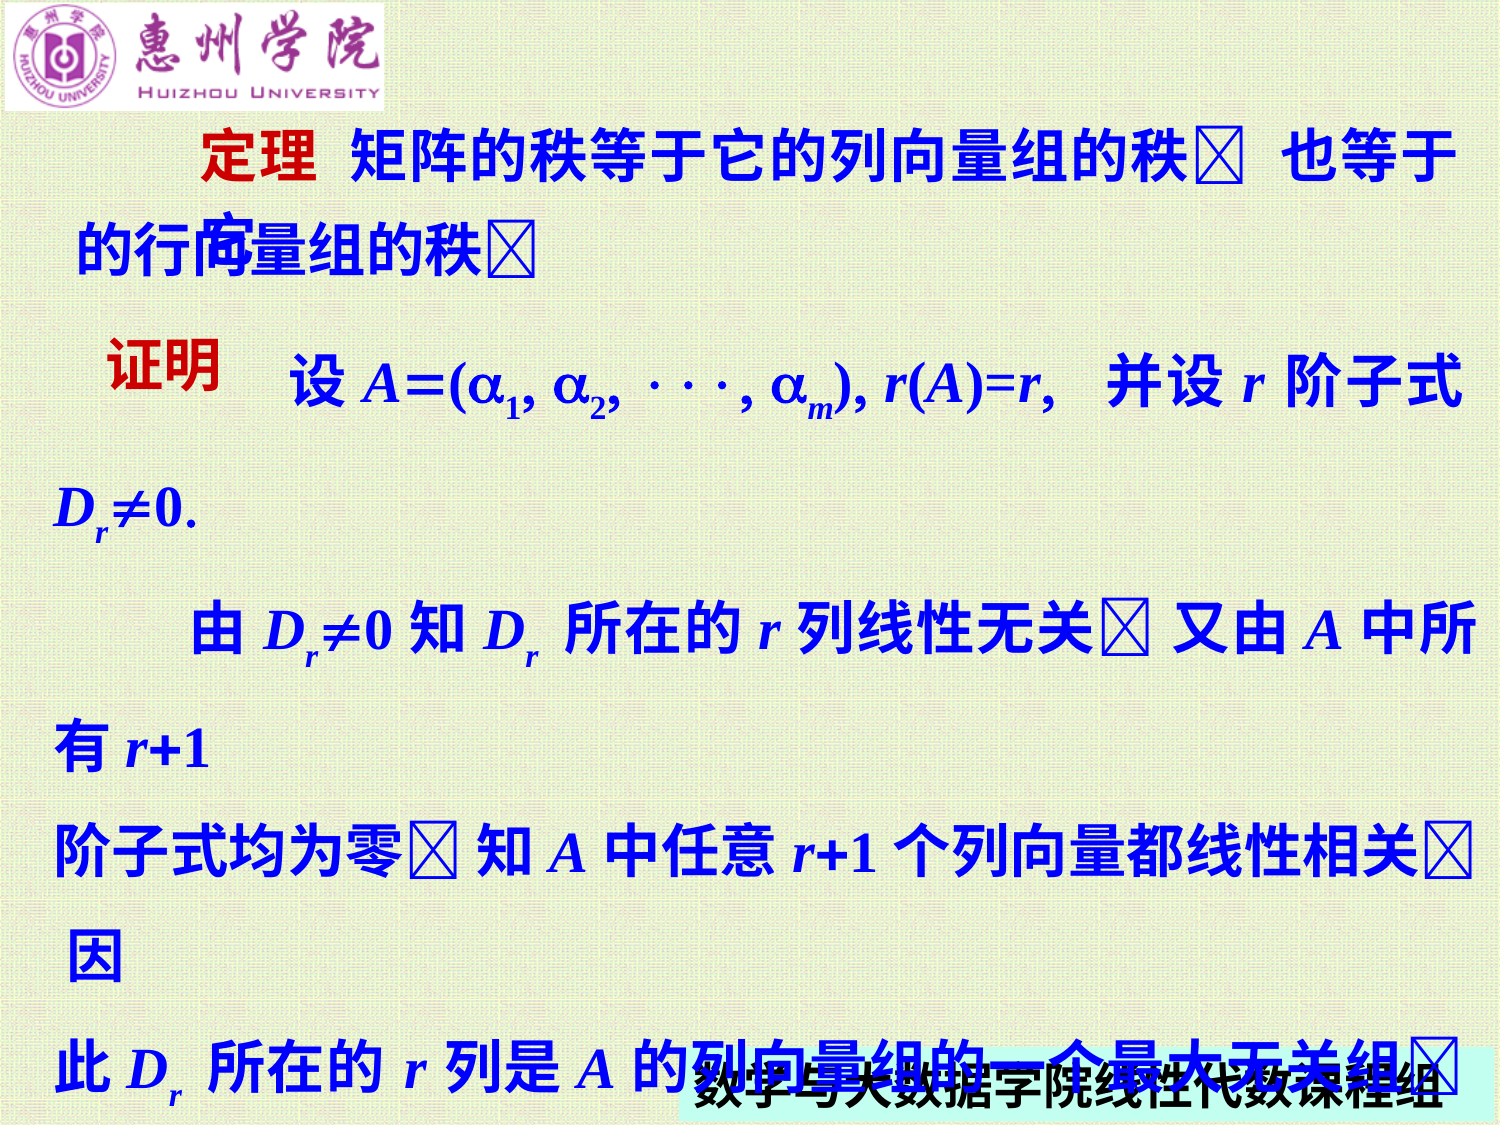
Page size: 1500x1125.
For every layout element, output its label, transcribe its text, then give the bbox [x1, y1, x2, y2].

text_box 的行向量组的秩 [75, 199, 555, 284]
text_box 定理 矩阵的秩等于它的列向量组的秩 也等于它 [199, 105, 1459, 274]
text_box 设A(a1 a2  am) r(A)=r 并设 r 阶子式Dr0 由Dr0知Dr 所在的r列线性无关 又由A中所有r1 阶子式均为零 知A中任意r1个列向量都线性相关 因 此Dr 所在的 r 列是A的列向量组的一个最大无关组 所 以A的列向量组的秩等于r  类似可证矩阵A的行向量组的秩也等于r(A) [53, 302, 1479, 1125]
picture [0, 0, 1500, 1125]
text_box 证明 [105, 328, 223, 399]
